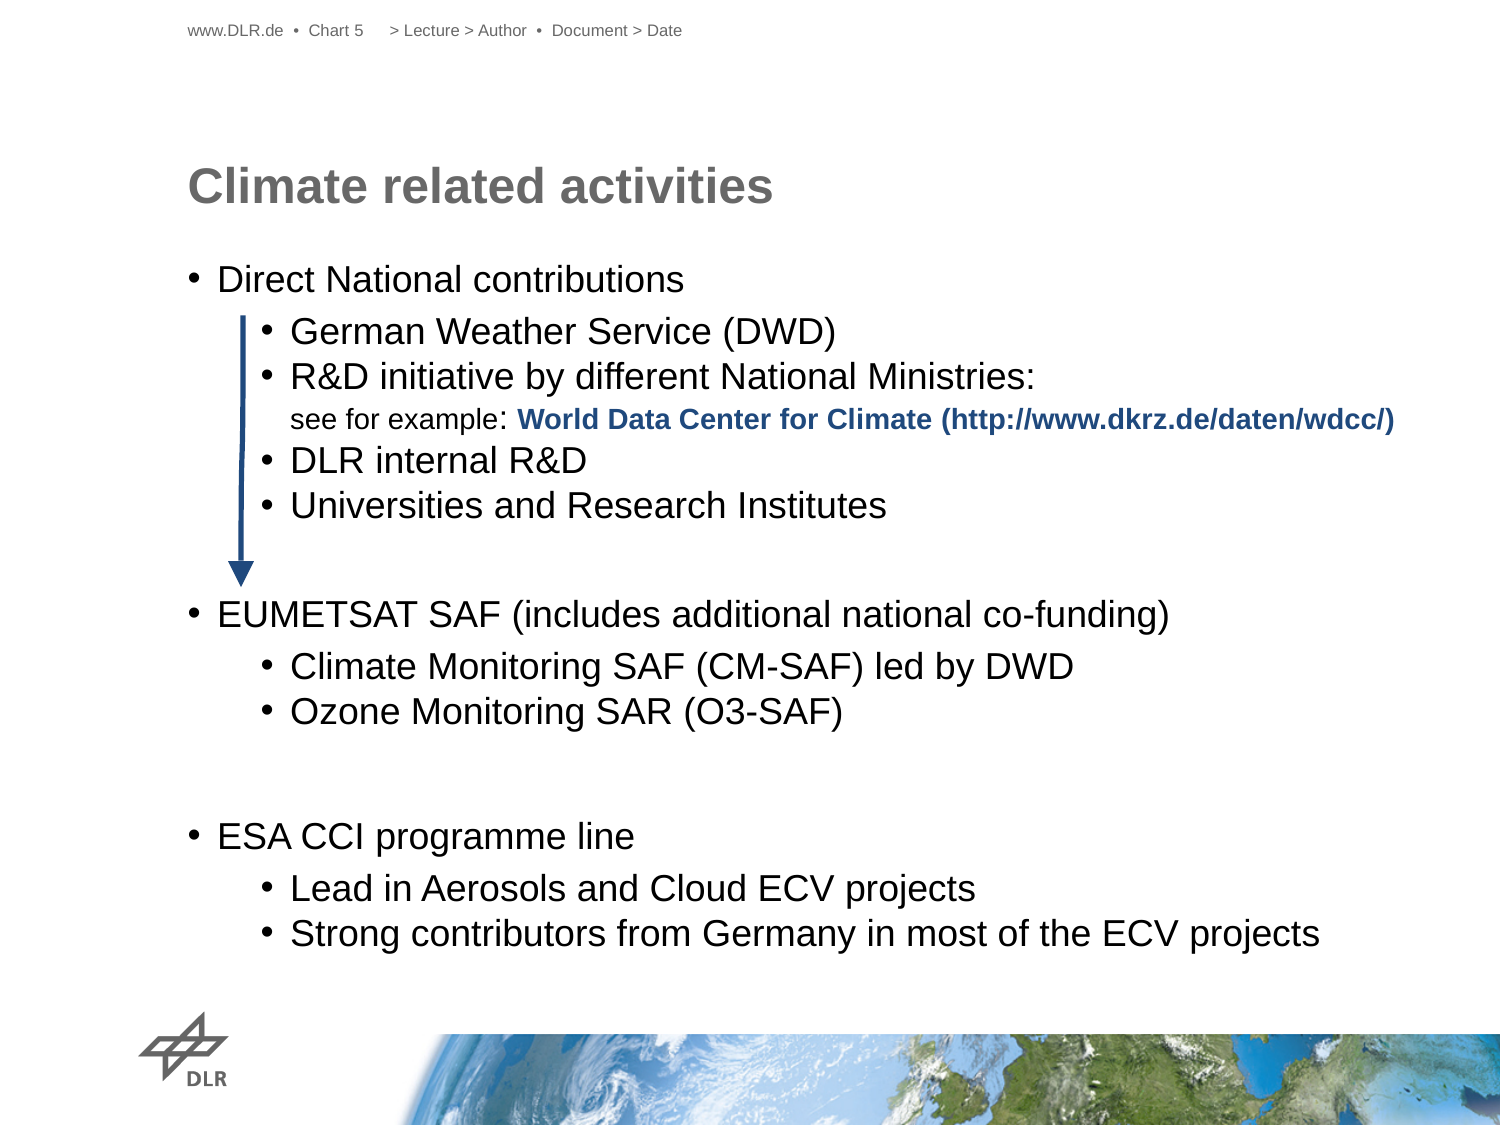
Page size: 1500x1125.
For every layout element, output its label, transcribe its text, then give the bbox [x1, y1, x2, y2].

slide_number www.DLR.de • Chart 5 [187, 20, 389, 41]
list Direct National contributions German Weather Service (DWD) R&D initiative by different National Ministries: see for example: World Data Center for Climate (http://www.dkrz.de/daten/wdcc/) DLR internal R&D Universities and Research Institutes EUMETSAT SAF (includes additional national co-funding) Climate Monitoring SAF (CM-SAF) led by DWD Ozone Monitoring SAR (O3-SAF) ESA CCI programme line Lead in Aerosols and Cloud ECV projects Strong contributors from Germany in most of the ECV projects [187, 255, 1450, 964]
footer > Lecture > Author • Document > Date [389, 20, 1276, 41]
picture [0, 1007, 1500, 1125]
title Climate related activities [187, 153, 1392, 255]
